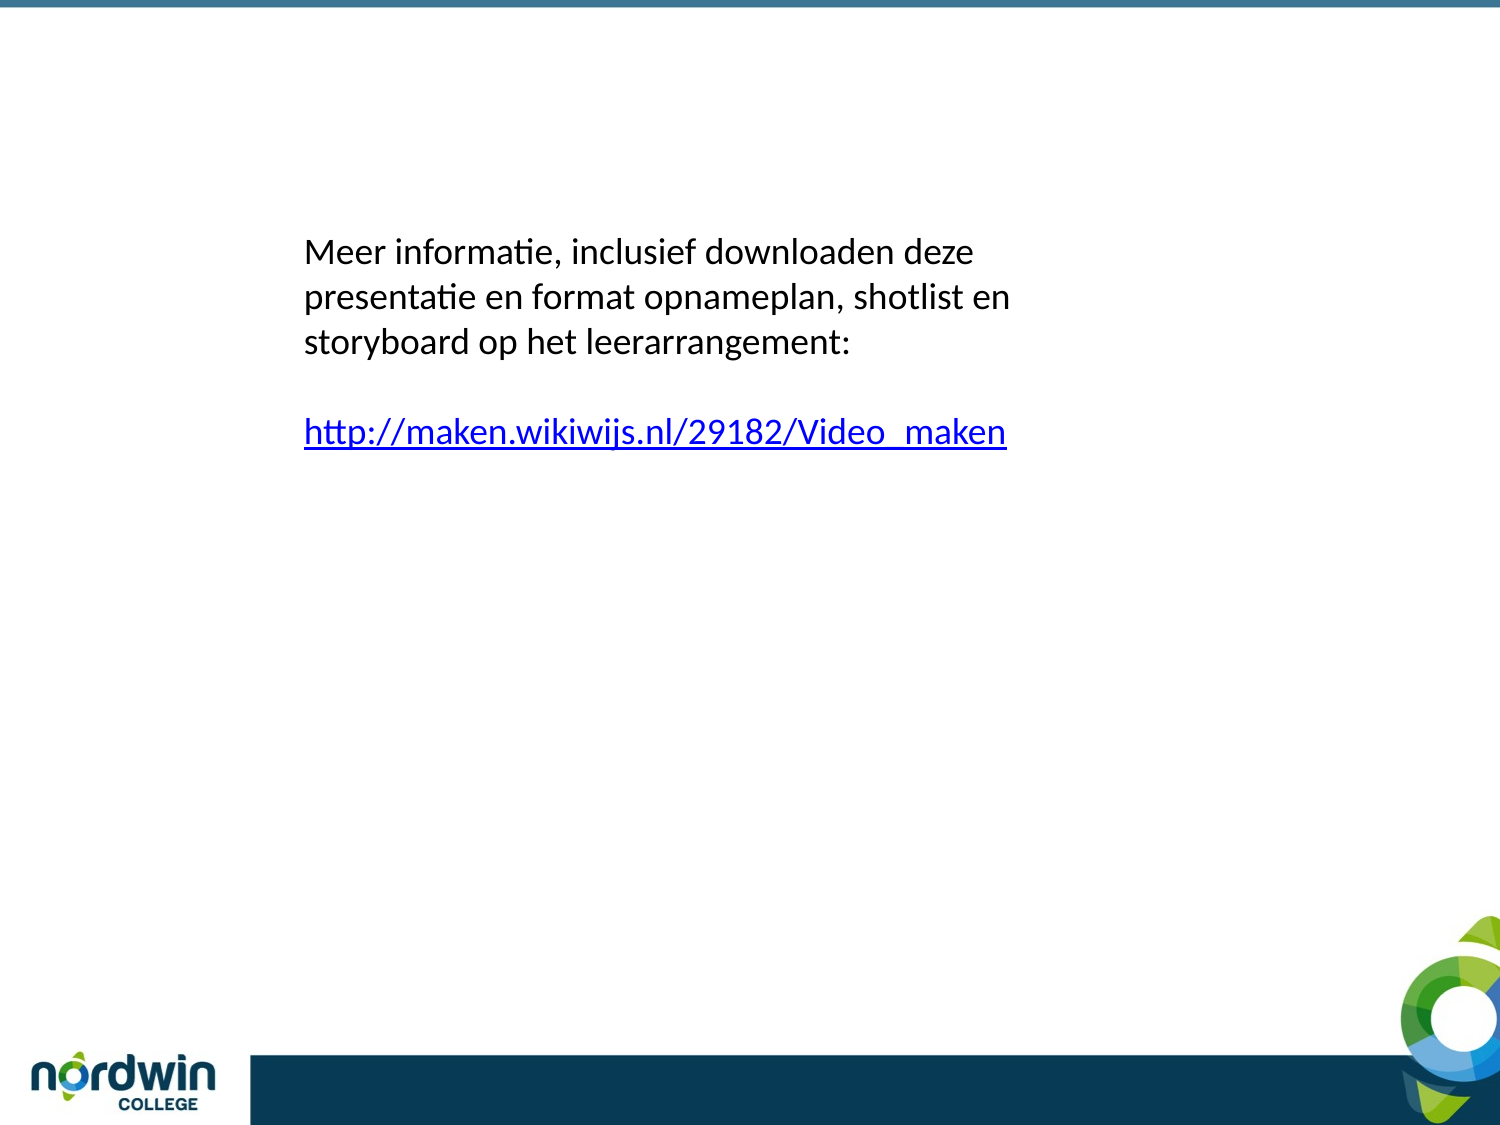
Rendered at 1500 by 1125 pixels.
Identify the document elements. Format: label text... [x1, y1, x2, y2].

text_box Meer informatie, inclusief downloaden deze presentatie en format opnameplan, shotlist en storyboard op het leerarrangement: http://maken.wikiwijs.nl/29182/Video_maken [289, 219, 1164, 505]
picture [0, 0, 1500, 1125]
